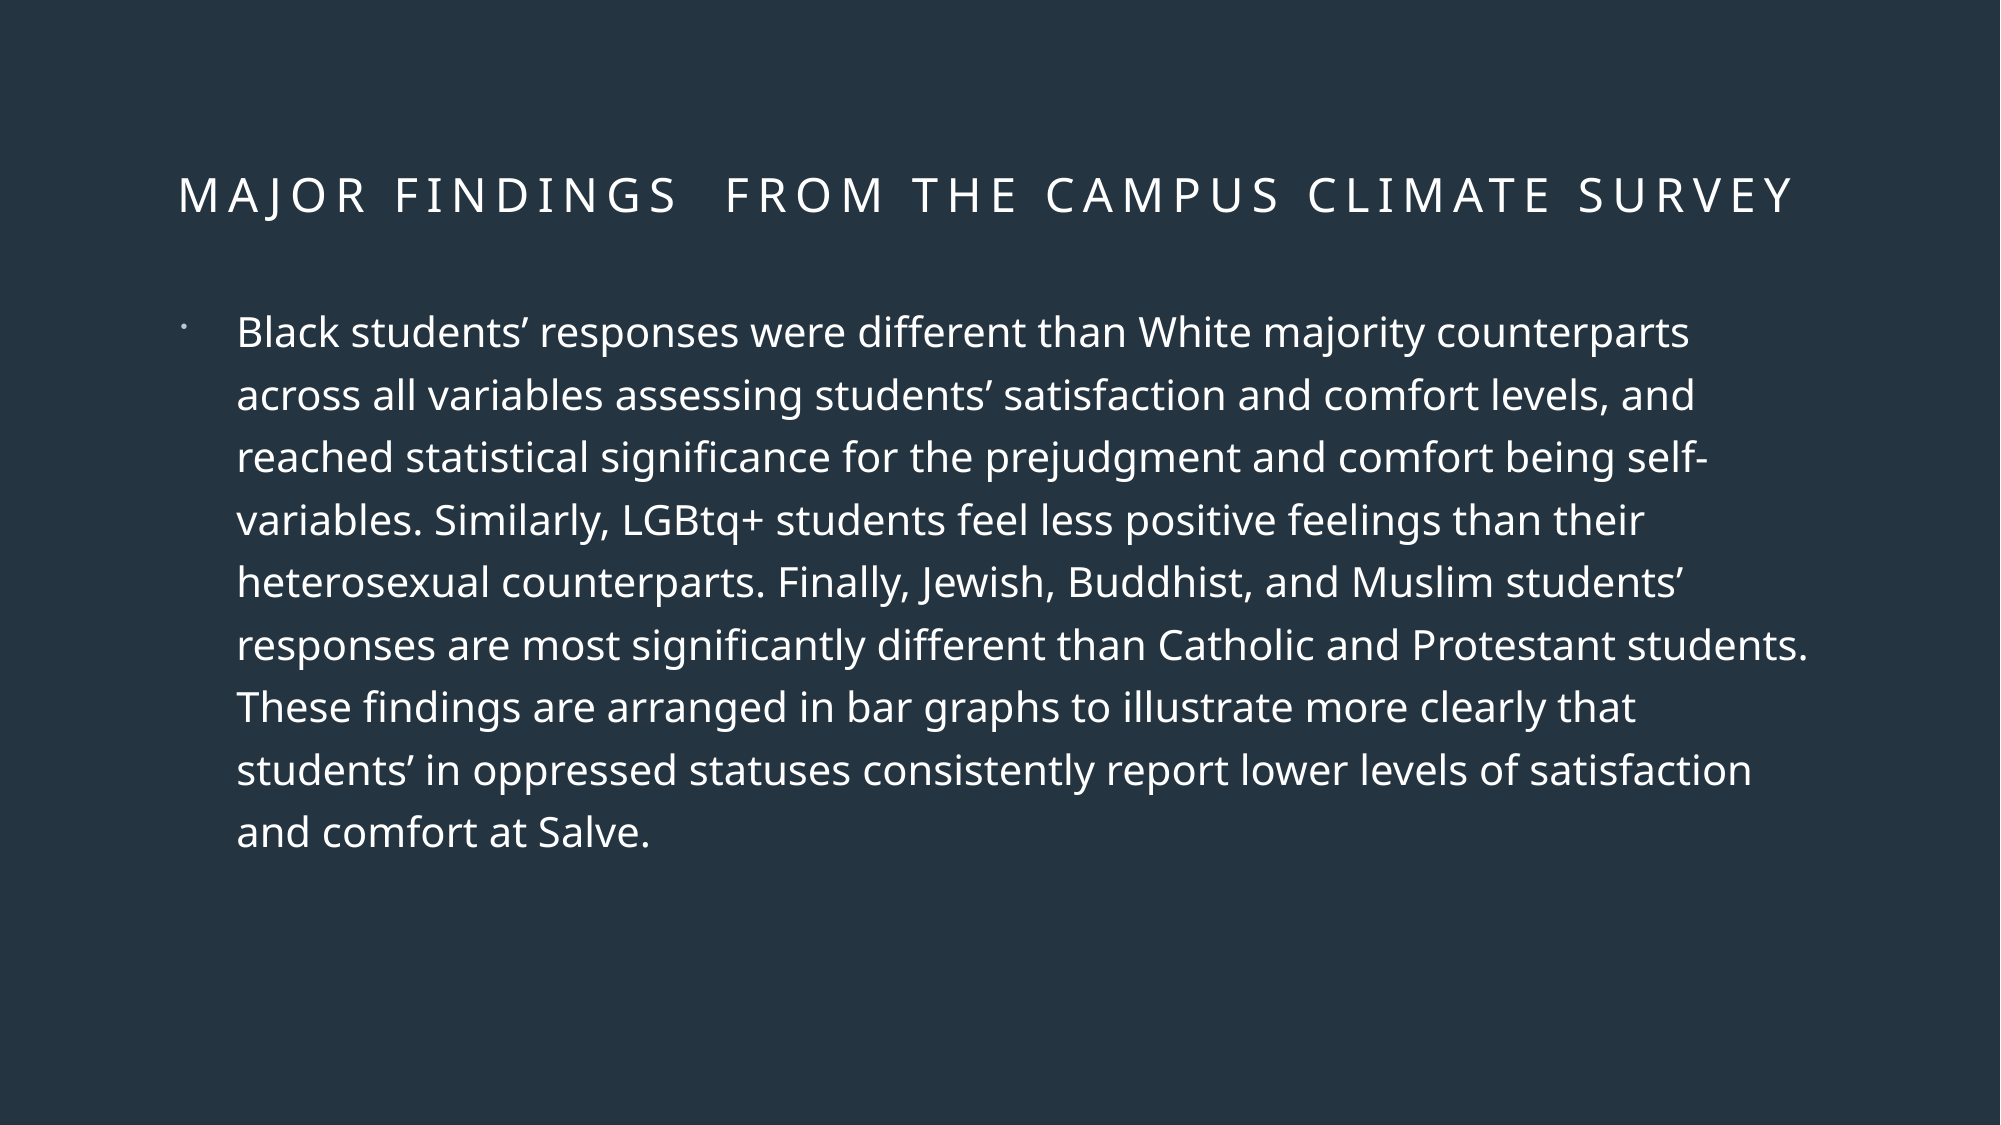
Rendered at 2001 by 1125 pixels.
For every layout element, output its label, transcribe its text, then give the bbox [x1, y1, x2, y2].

list Black students’ responses were different than White majority counterparts across all variables assessing students’ satisfaction and comfort levels, and reached statistical significance for the prejudgment and comfort being self-variables. Similarly, LGBtq+ students feel less positive feelings than their heterosexual counterparts. Finally, Jewish, Buddhist, and Muslim students’ responses are most significantly different than Catholic and Protestant students. These findings are arranged in bar graphs to illustrate more clearly that students’ in oppressed statuses consistently report lower levels of satisfaction and comfort at Salve. [177, 293, 1822, 947]
title Major Findings From the Campus Climate Survey [177, 165, 1822, 274]
